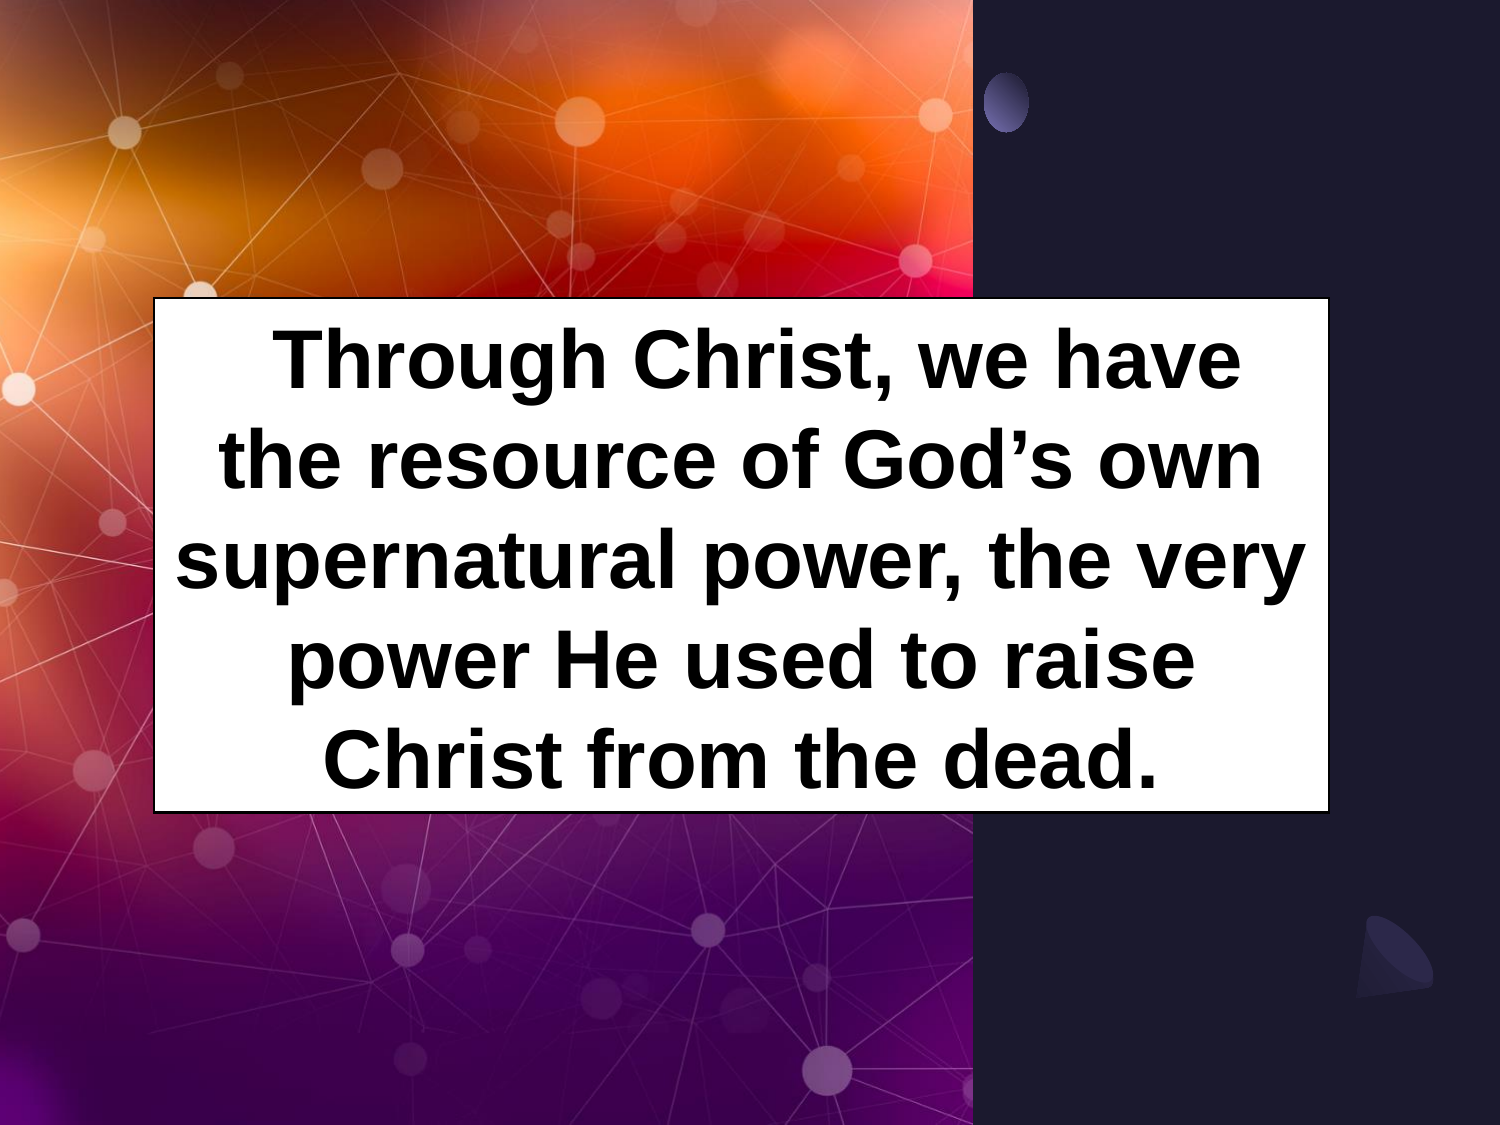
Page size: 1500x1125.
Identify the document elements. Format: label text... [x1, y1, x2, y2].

text_box Through Christ, we have the resource of God’s own supernatural power, the very power He used to raise Christ from the dead. [973, 297, 1330, 814]
picture [0, 0, 973, 1125]
